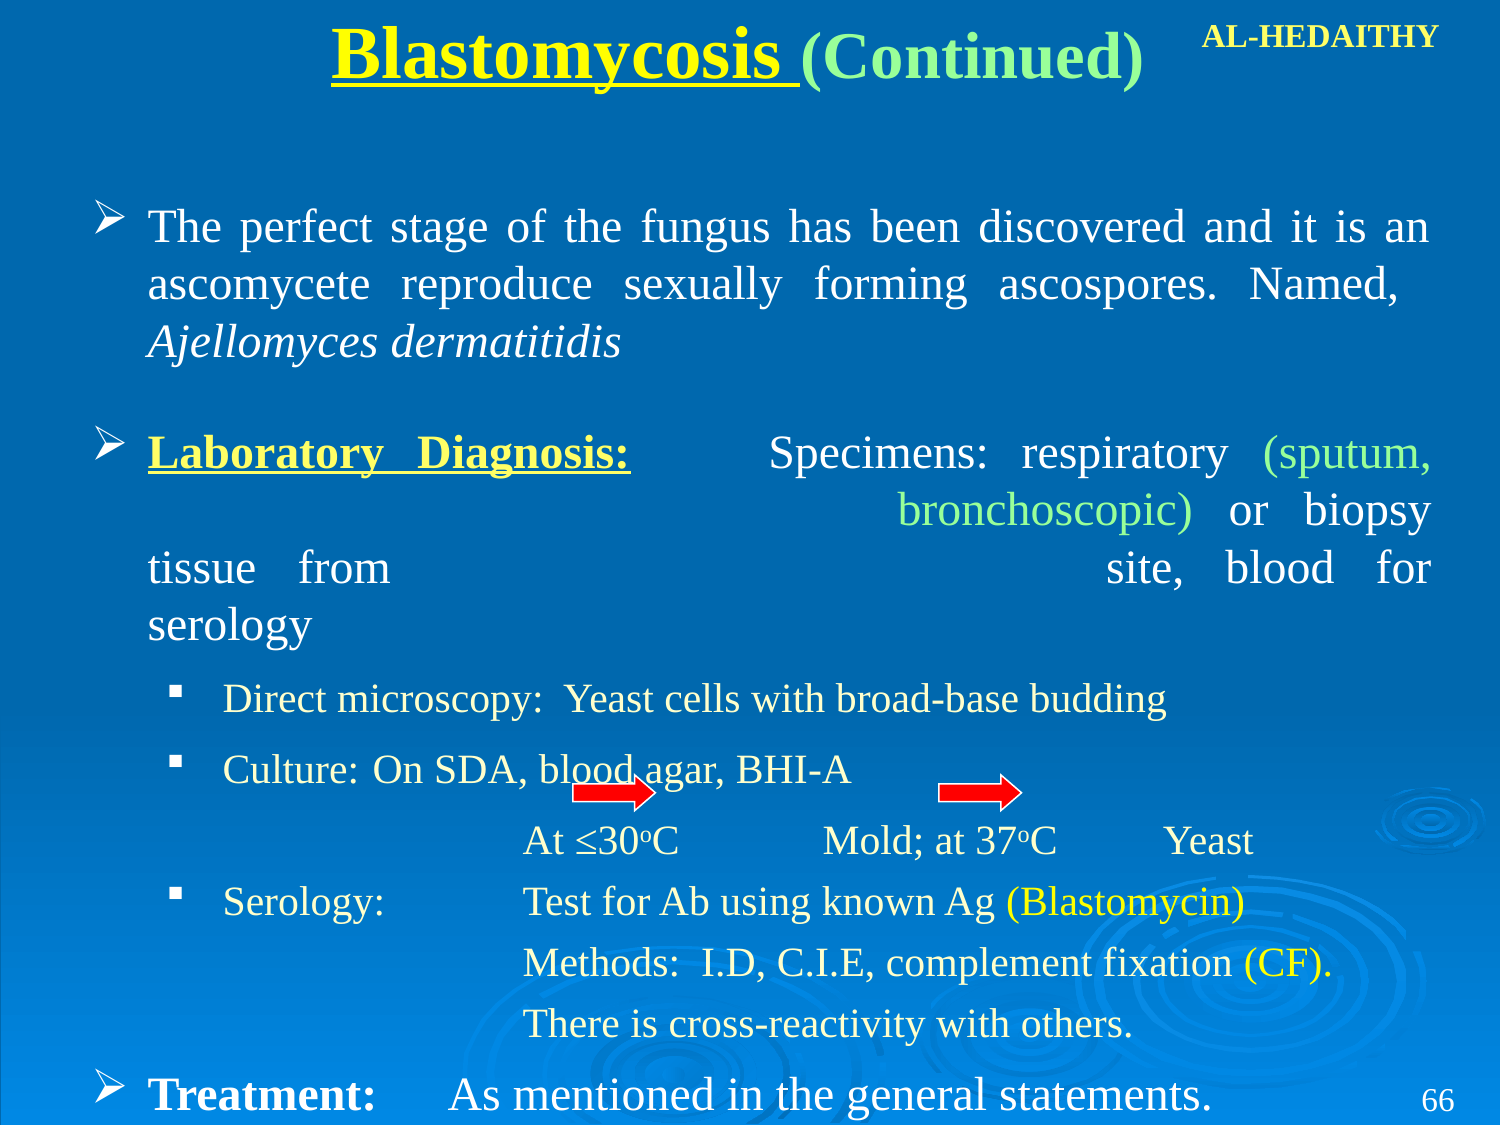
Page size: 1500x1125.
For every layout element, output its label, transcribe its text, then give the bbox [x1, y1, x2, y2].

text_box [938, 774, 1022, 811]
text_box [572, 774, 656, 811]
text_box Laboratory Diagnosis: Specimens: respiratory (sputum, bronchoscopic) or biopsy tissue from site, blood for serology Direct microscopy: Yeast cells with broad-base budding Culture: On SDA, blood agar, BHI-A At ≤30oC Mold; at 37oC Yeast Serology: Test for Ab using known Ag (Blastomycin) Methods: I.D, C.I.E, complement fixation (CF). There is cross-reactivity with others. Treatment: As mentioned in the general statements. [76, 413, 1447, 1125]
text_box The perfect stage of the fungus has been discovered and it is an ascomycete reproduce sexually forming ascospores. Named, Ajellomyces dermatitidis [76, 187, 1447, 375]
text_box Blastomycosis (Continued) [277, 0, 1199, 101]
text_box AL-HEDAITHY [1186, 7, 1471, 62]
text_box 66 [1370, 1070, 1500, 1125]
